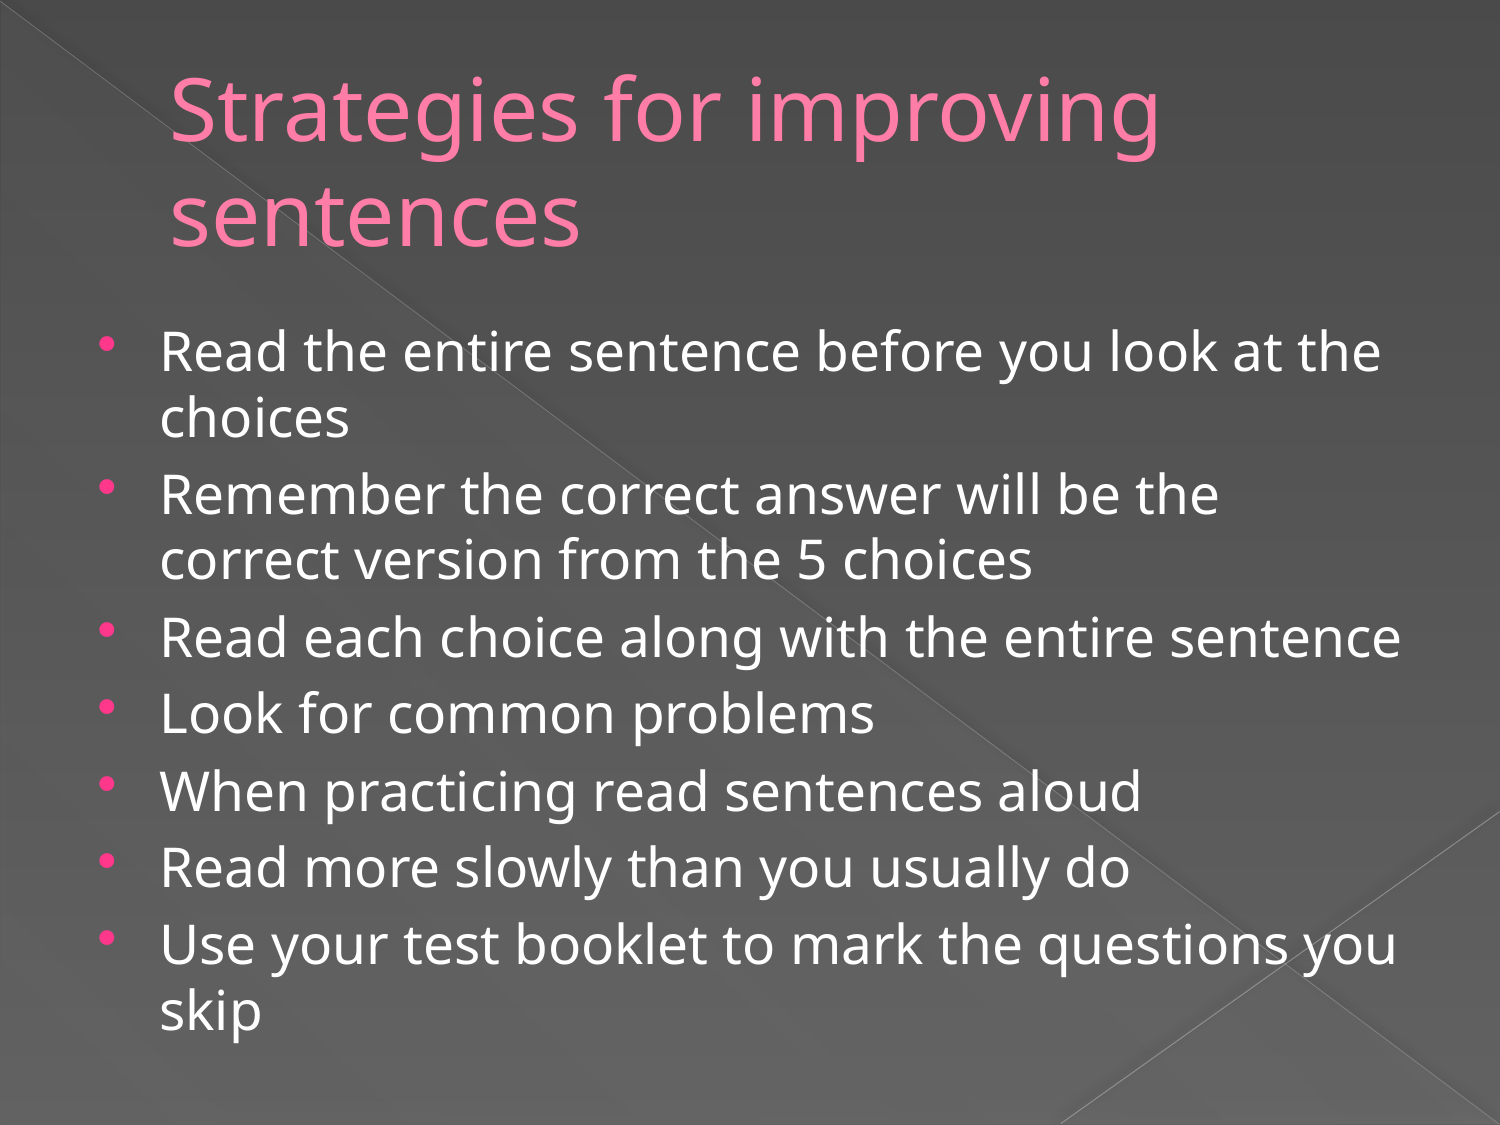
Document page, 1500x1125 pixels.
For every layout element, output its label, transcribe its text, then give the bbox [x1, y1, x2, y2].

list Read the entire sentence before you look at the choices Remember the correct answer will be the correct version from the 5 choices Read each choice along with the entire sentence Look for common problems When practicing read sentences aloud Read more slowly than you usually do Use your test booklet to mark the questions you skip [75, 308, 1425, 1059]
title Strategies for improving sentences [75, 43, 1425, 274]
